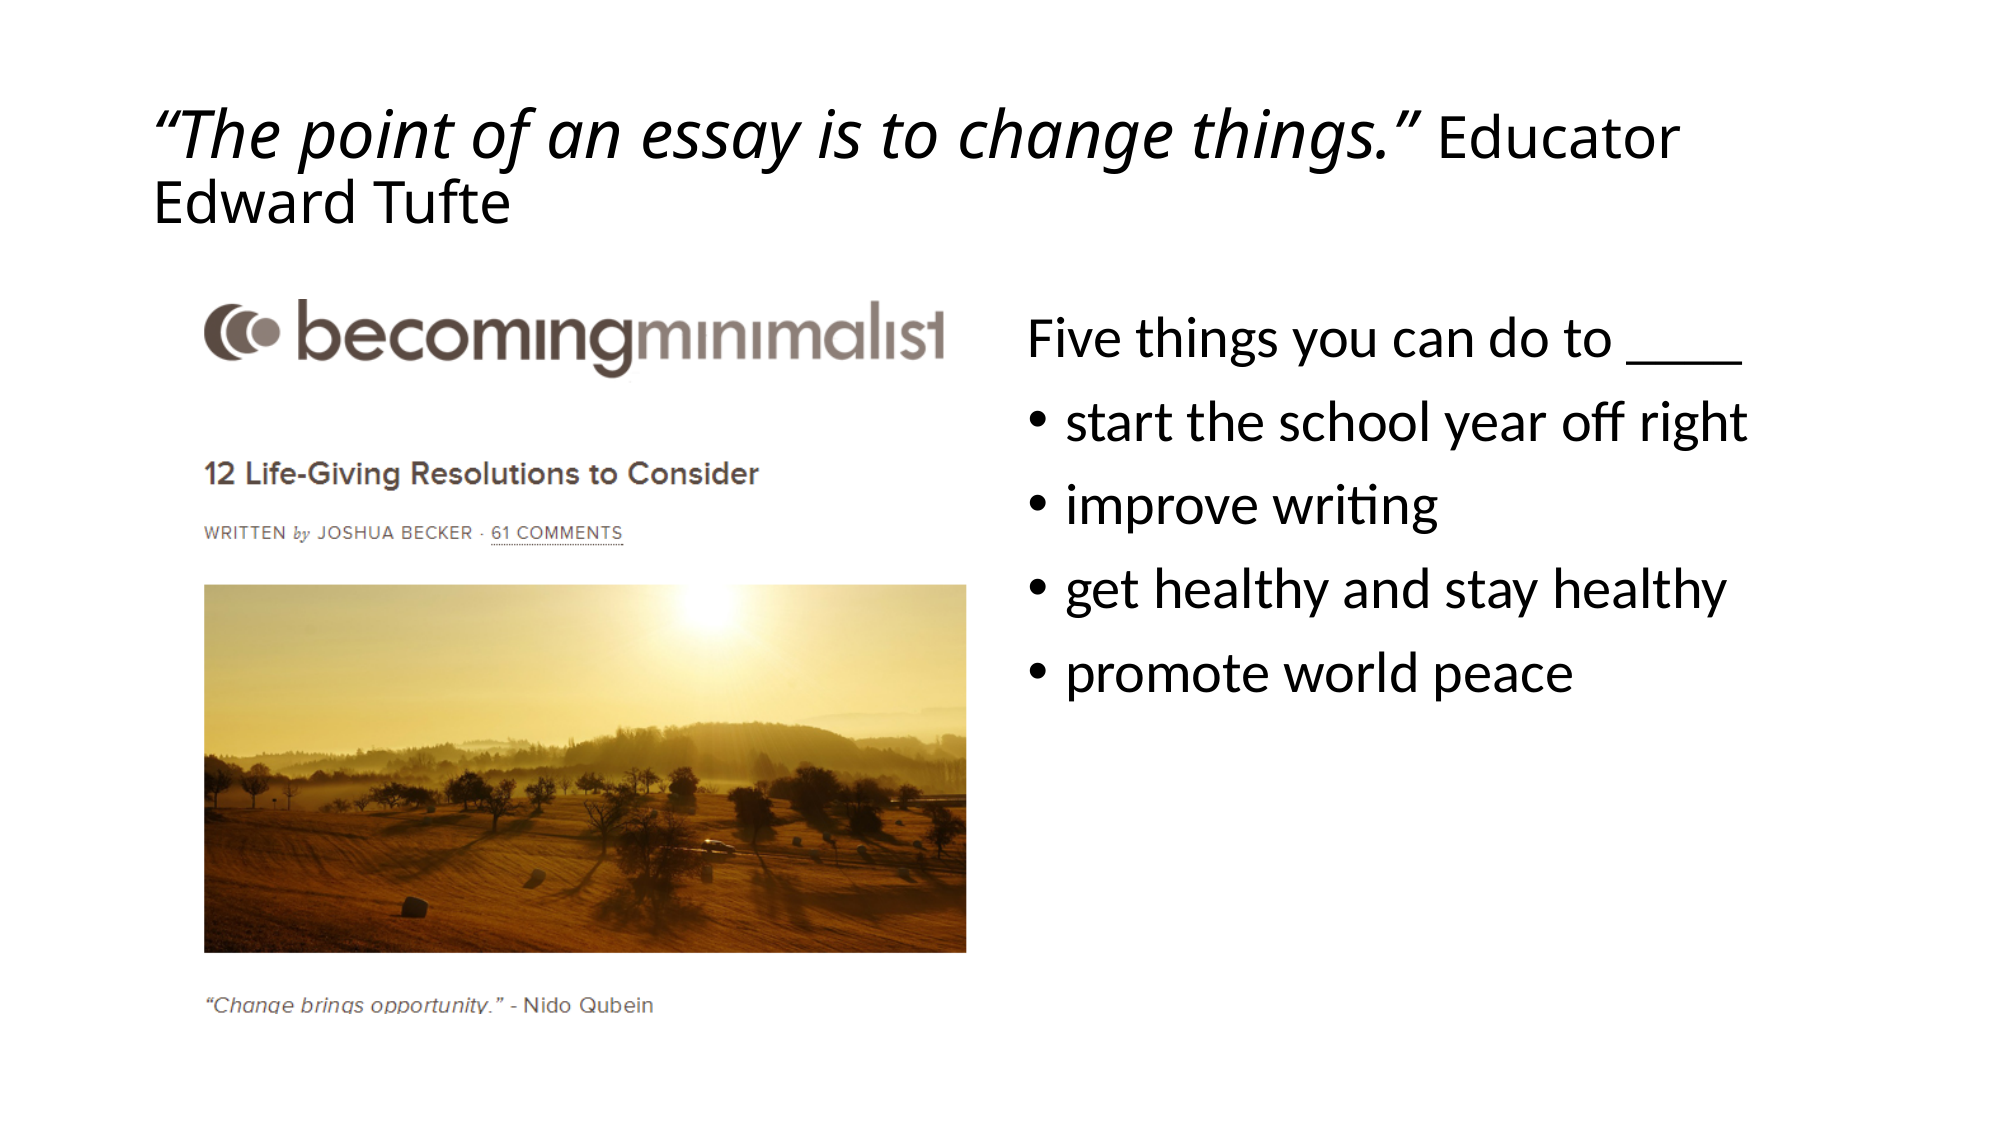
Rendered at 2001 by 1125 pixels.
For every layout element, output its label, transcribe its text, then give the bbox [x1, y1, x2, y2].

list Five things you can do to ____ start the school year off right improve writing get healthy and stay healthy promote world peace [1012, 299, 1863, 1014]
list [137, 299, 988, 1014]
title “The point of an essay is to change things.” Educator Edward Tufte [137, 59, 1863, 278]
